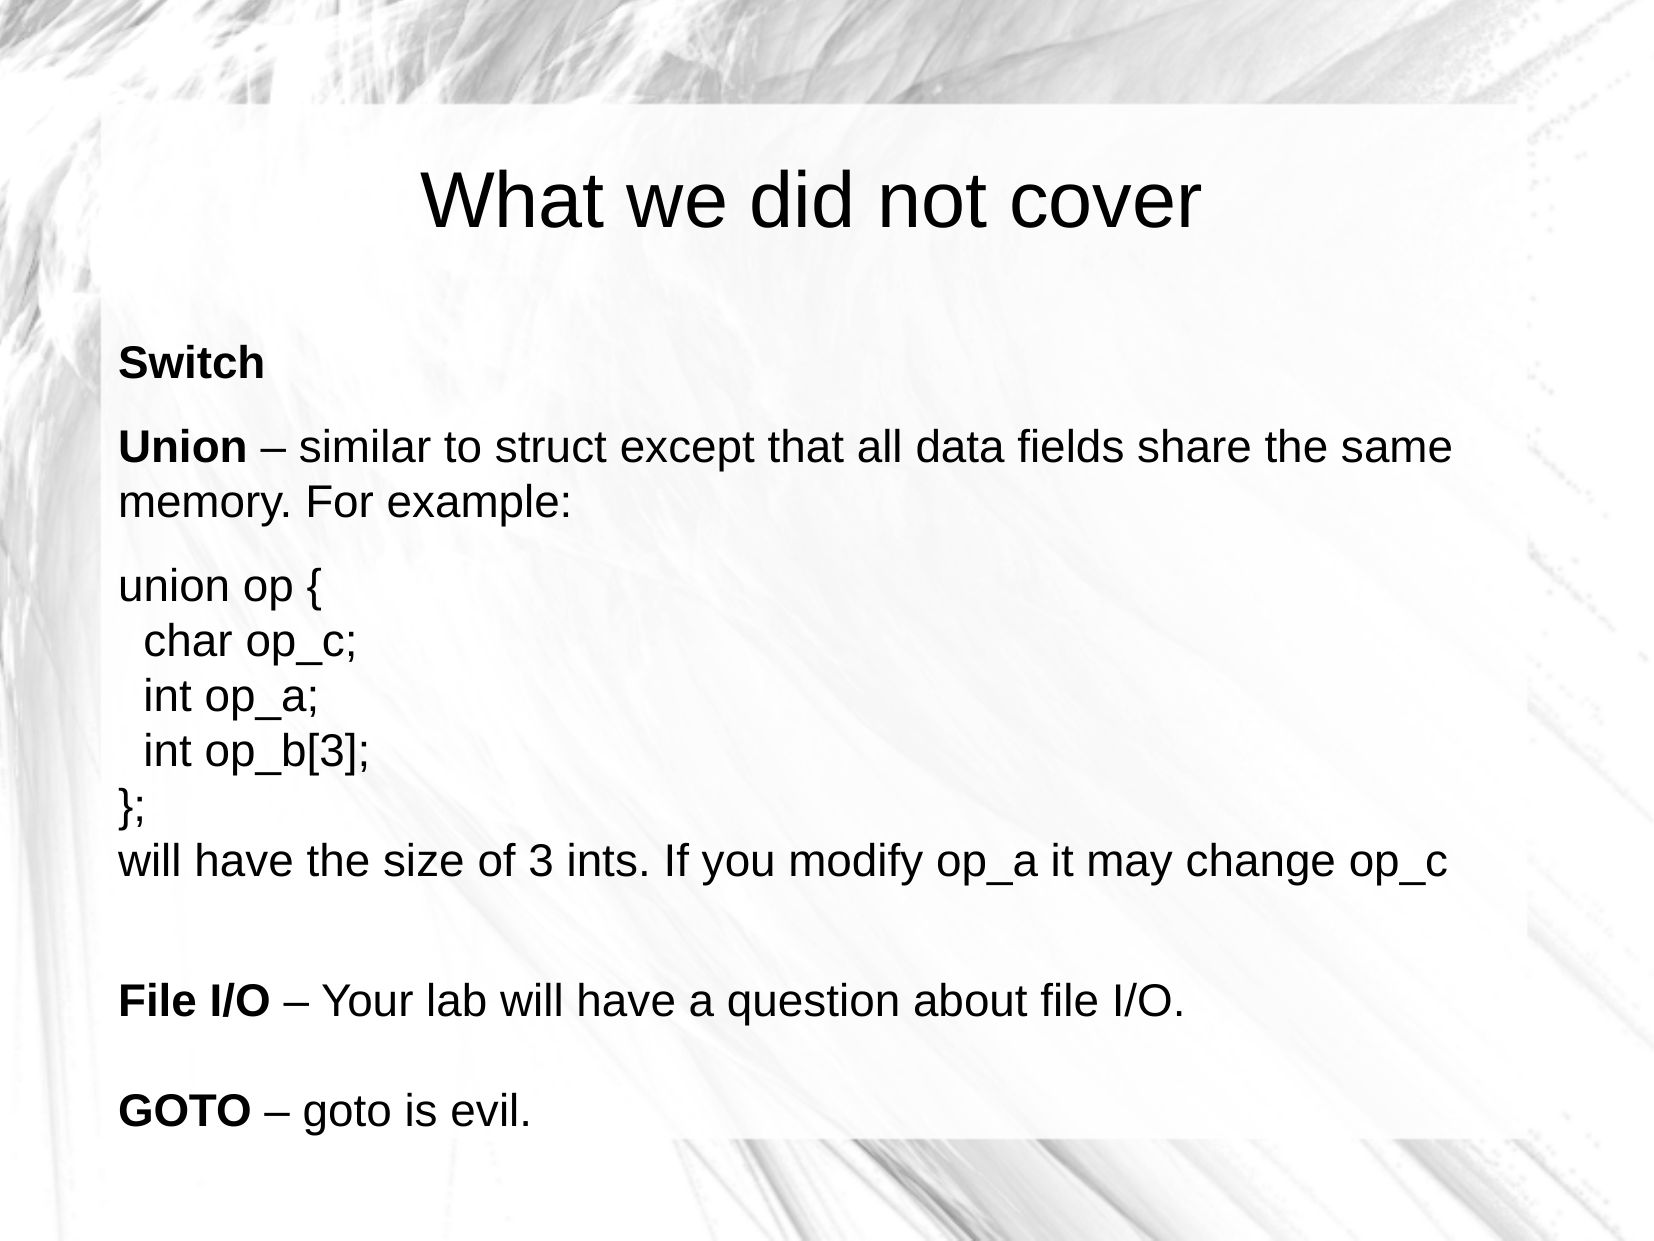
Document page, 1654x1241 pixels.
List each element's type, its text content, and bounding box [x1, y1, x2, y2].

picture [0, 0, 1654, 1241]
list Switch Union – similar to struct except that all data fields share the same memory. For example: union op { char op_c; int op_a; int op_b[3]; }; will have the size of 3 ints. If you modify op_a it may change op_c File I/O – Your lab will have a question about file I/O. GOTO – goto is evil. [118, 332, 1571, 1121]
title What we did not cover [118, 93, 1506, 299]
